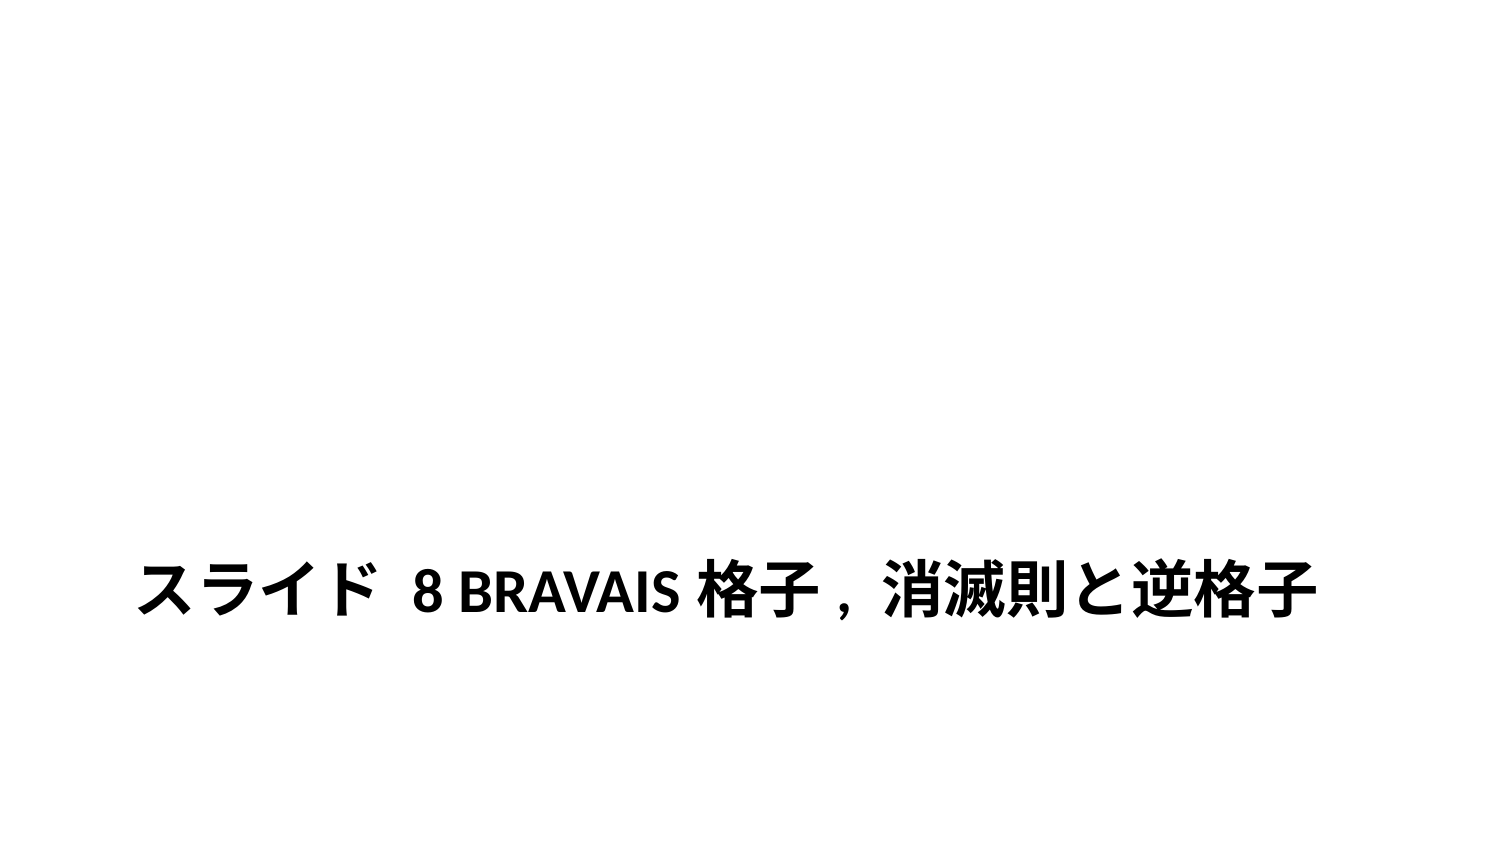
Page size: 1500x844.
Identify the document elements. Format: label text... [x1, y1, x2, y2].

title スライド 8 Bravais格子, 消滅則と逆格子 [118, 542, 1394, 710]
